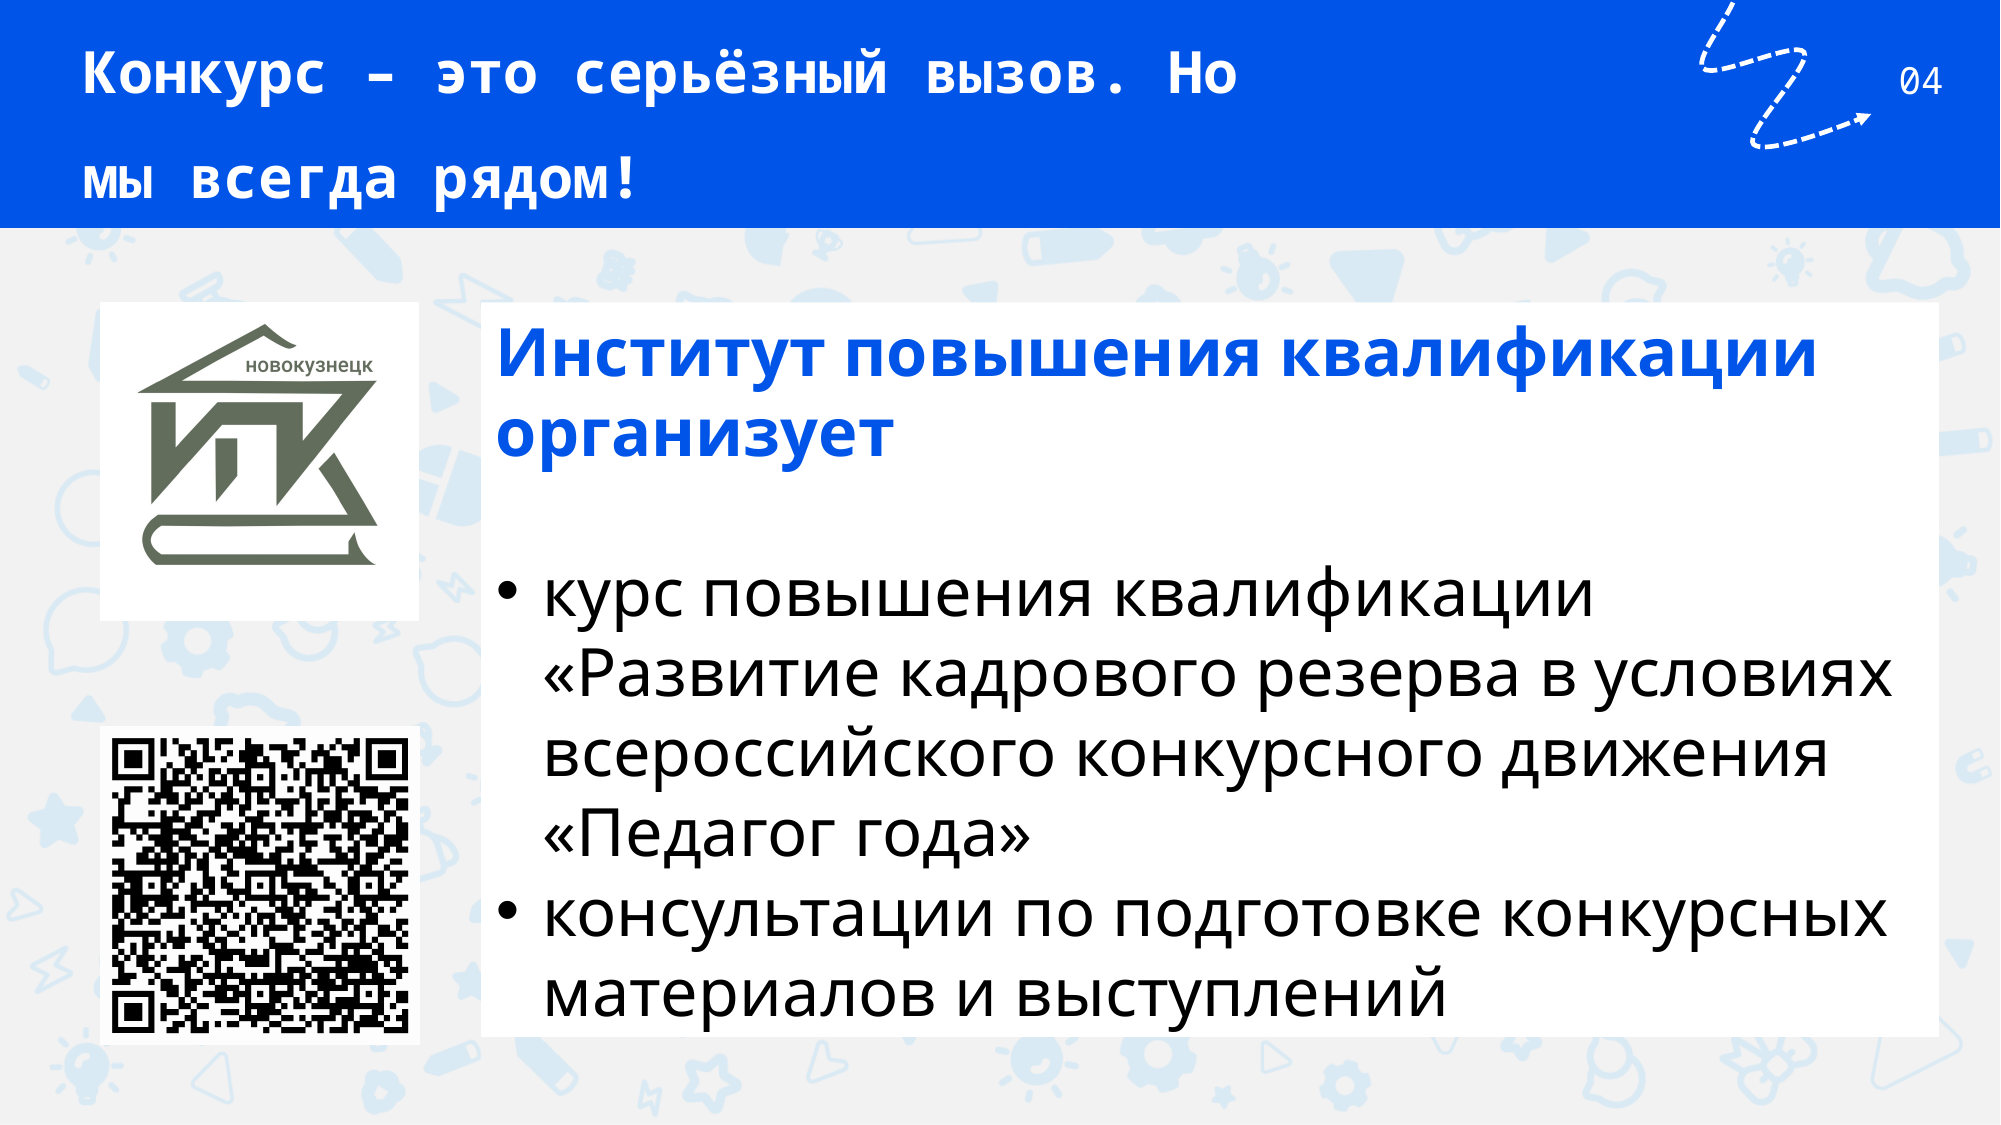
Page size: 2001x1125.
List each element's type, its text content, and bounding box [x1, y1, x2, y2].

text_box [0, 0, 2000, 229]
text_box 04 [1883, 49, 1959, 110]
text_box Конкурс – это серьёзный вызов. Но мы всегда рядом! [68, 0, 1344, 218]
picture [0, 0, 2001, 1125]
text_box Институт повышения квалификации организует курс повышения квалификации «Развитие кадрового резерва в условиях всероссийского конкурсного движения «Педагог года» консультации по подготовке конкурсных материалов и выступлений [481, 302, 1939, 1037]
text_box [1700, 0, 1872, 149]
